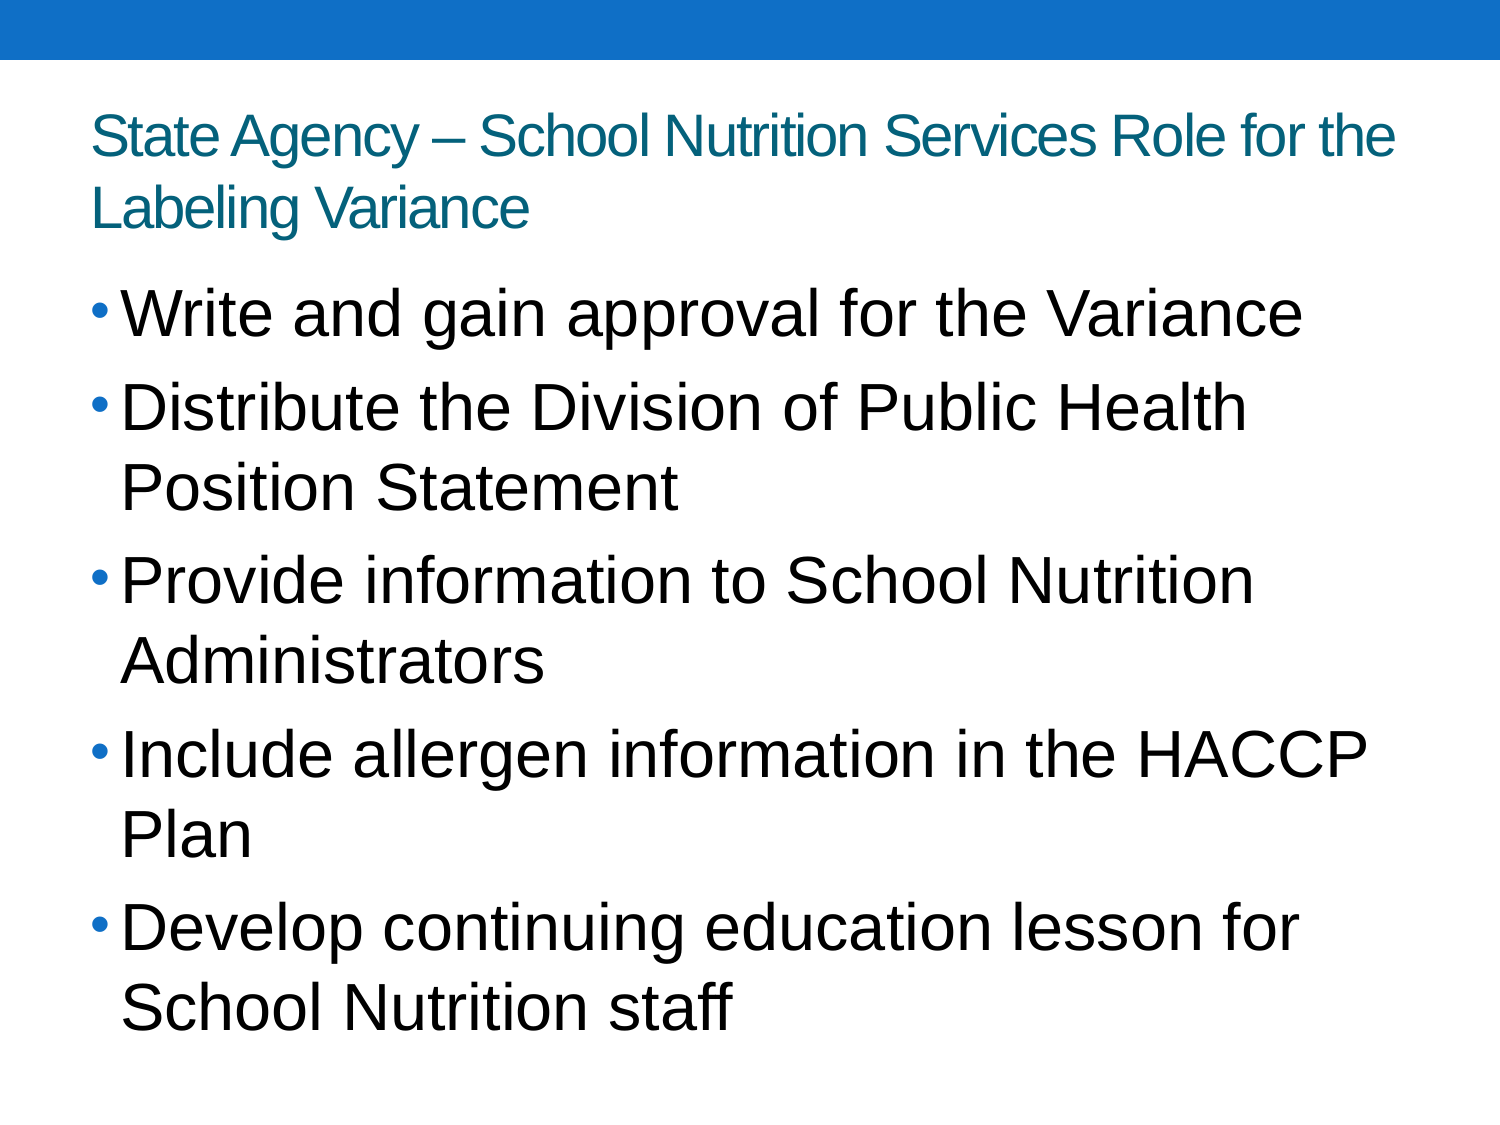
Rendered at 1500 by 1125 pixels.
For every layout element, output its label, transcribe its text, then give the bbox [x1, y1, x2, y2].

list Write and gain approval for the Variance Distribute the Division of Public Health Position Statement Provide information to School Nutrition Administrators Include allergen information in the HACCP Plan Develop continuing education lesson for School Nutrition staff [75, 262, 1425, 1063]
title State Agency – School Nutrition Services Role for the Labeling Variance [75, 87, 1425, 250]
